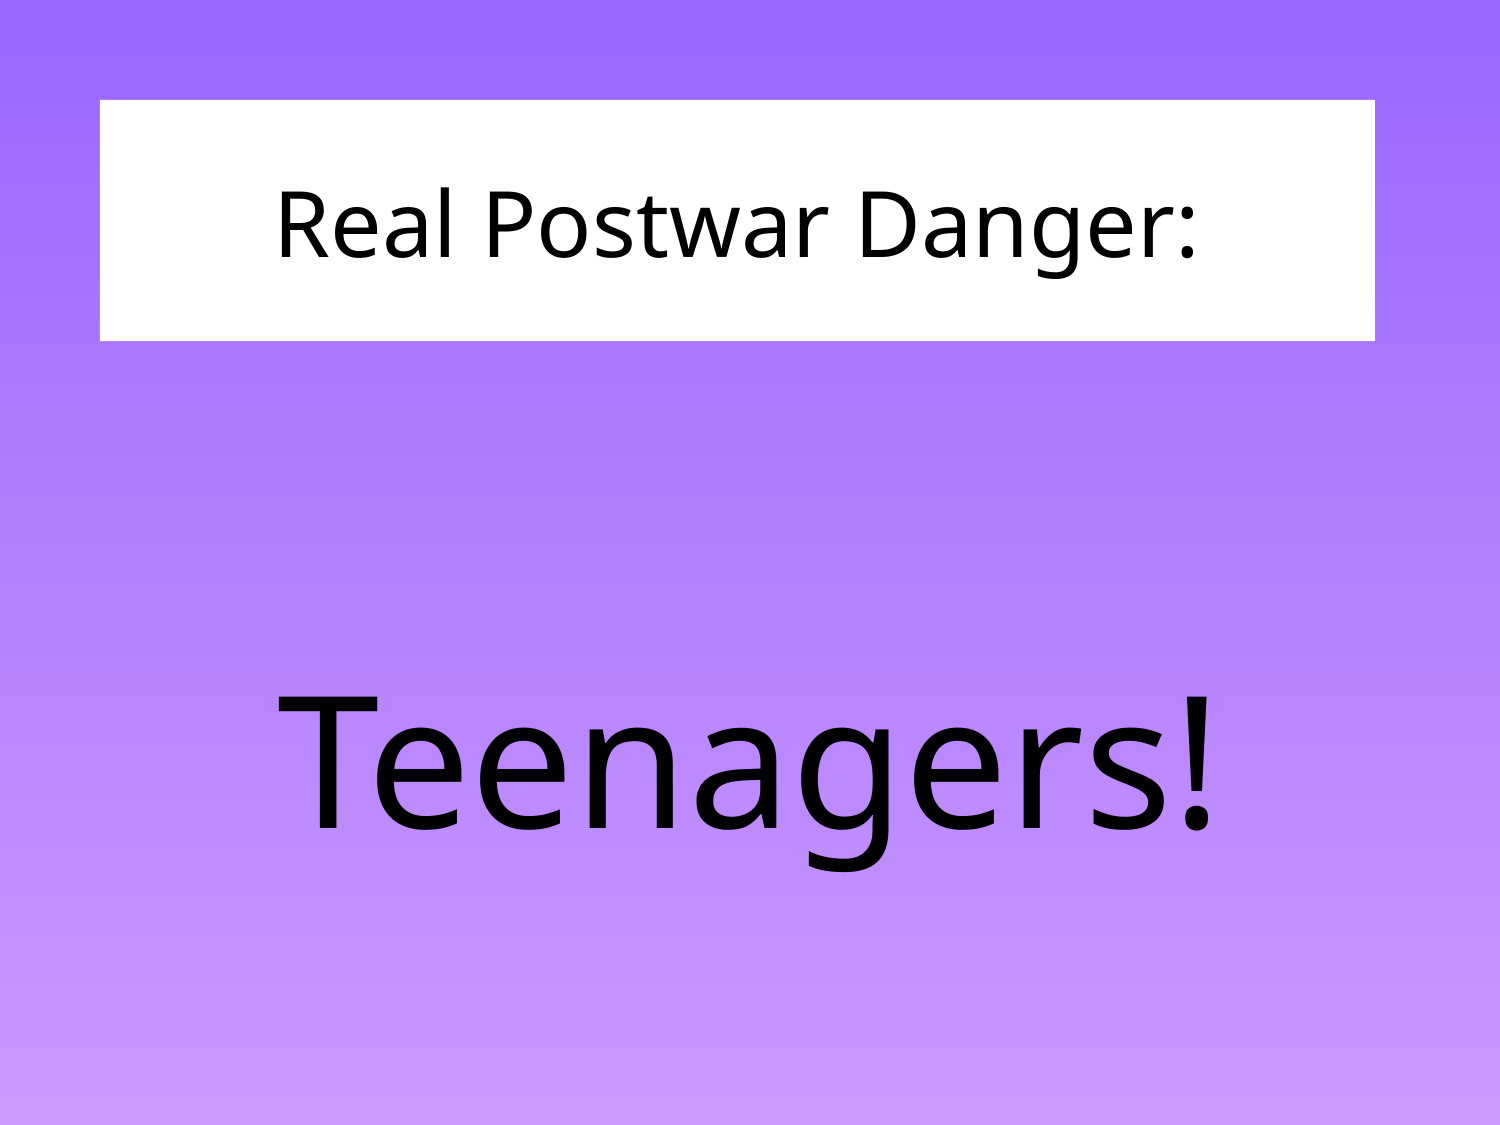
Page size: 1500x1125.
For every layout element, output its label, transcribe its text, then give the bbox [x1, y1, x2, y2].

title Real Postwar Danger: [99, 99, 1375, 342]
subtitle Teenagers! [225, 637, 1275, 925]
